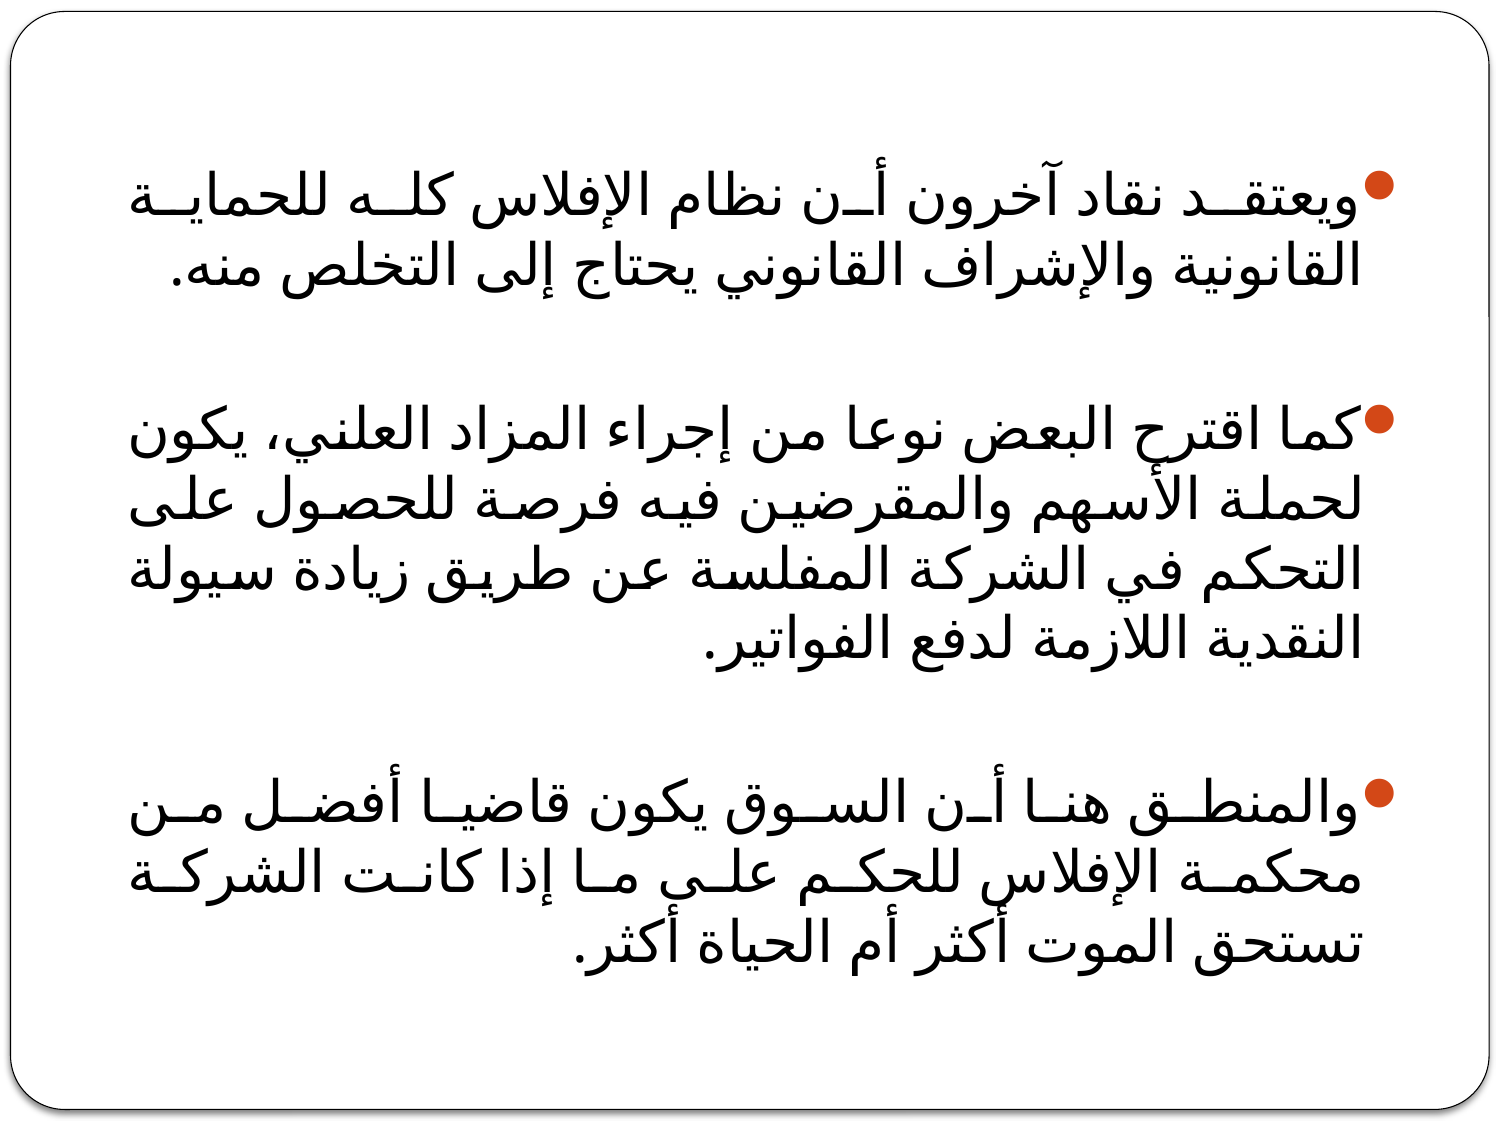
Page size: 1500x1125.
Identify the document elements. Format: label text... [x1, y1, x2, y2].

list ويعتقد نقاد آخرون أن نظام الإفلاس كله للحماية القانونية والإشراف القانوني يحتاج إلى التخلص منه. كما اقترح البعض نوعا من إجراء المزاد العلني، يكون لحملة الأسهم والمقرضين فيه فرصة للحصول على التحكم في الشركة المفلسة عن طريق زيادة سيولة النقدية اللازمة لدفع الفواتير. والمنطق هنا أن السوق يكون قاضيا أفضل من محكمة الإفلاس للحكم على ما إذا كانت الشركة تستحق الموت أكثر أم الحياة أكثر. [112, 149, 1425, 988]
